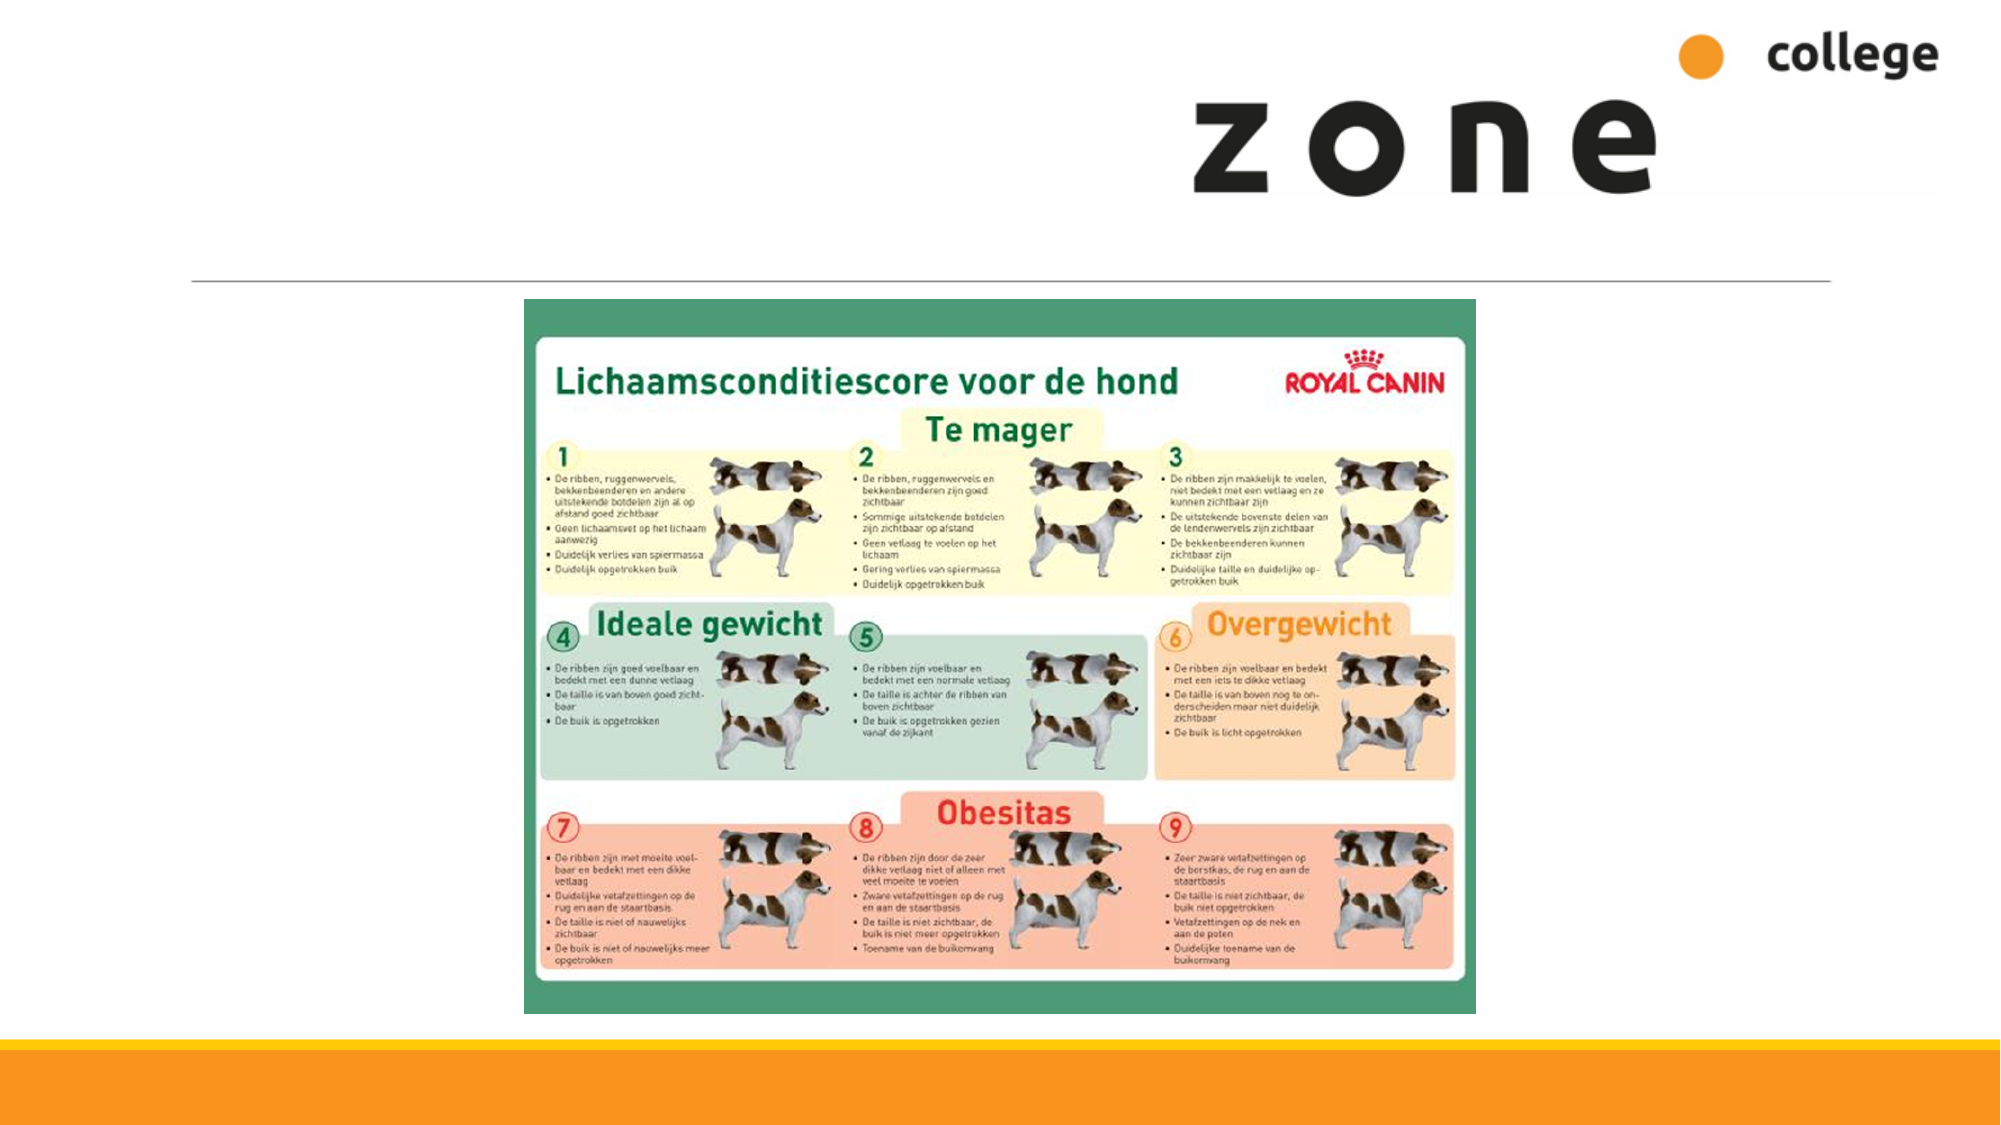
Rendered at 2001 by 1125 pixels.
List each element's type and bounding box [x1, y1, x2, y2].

picture [0, 0, 2001, 1125]
list [524, 299, 1476, 1014]
